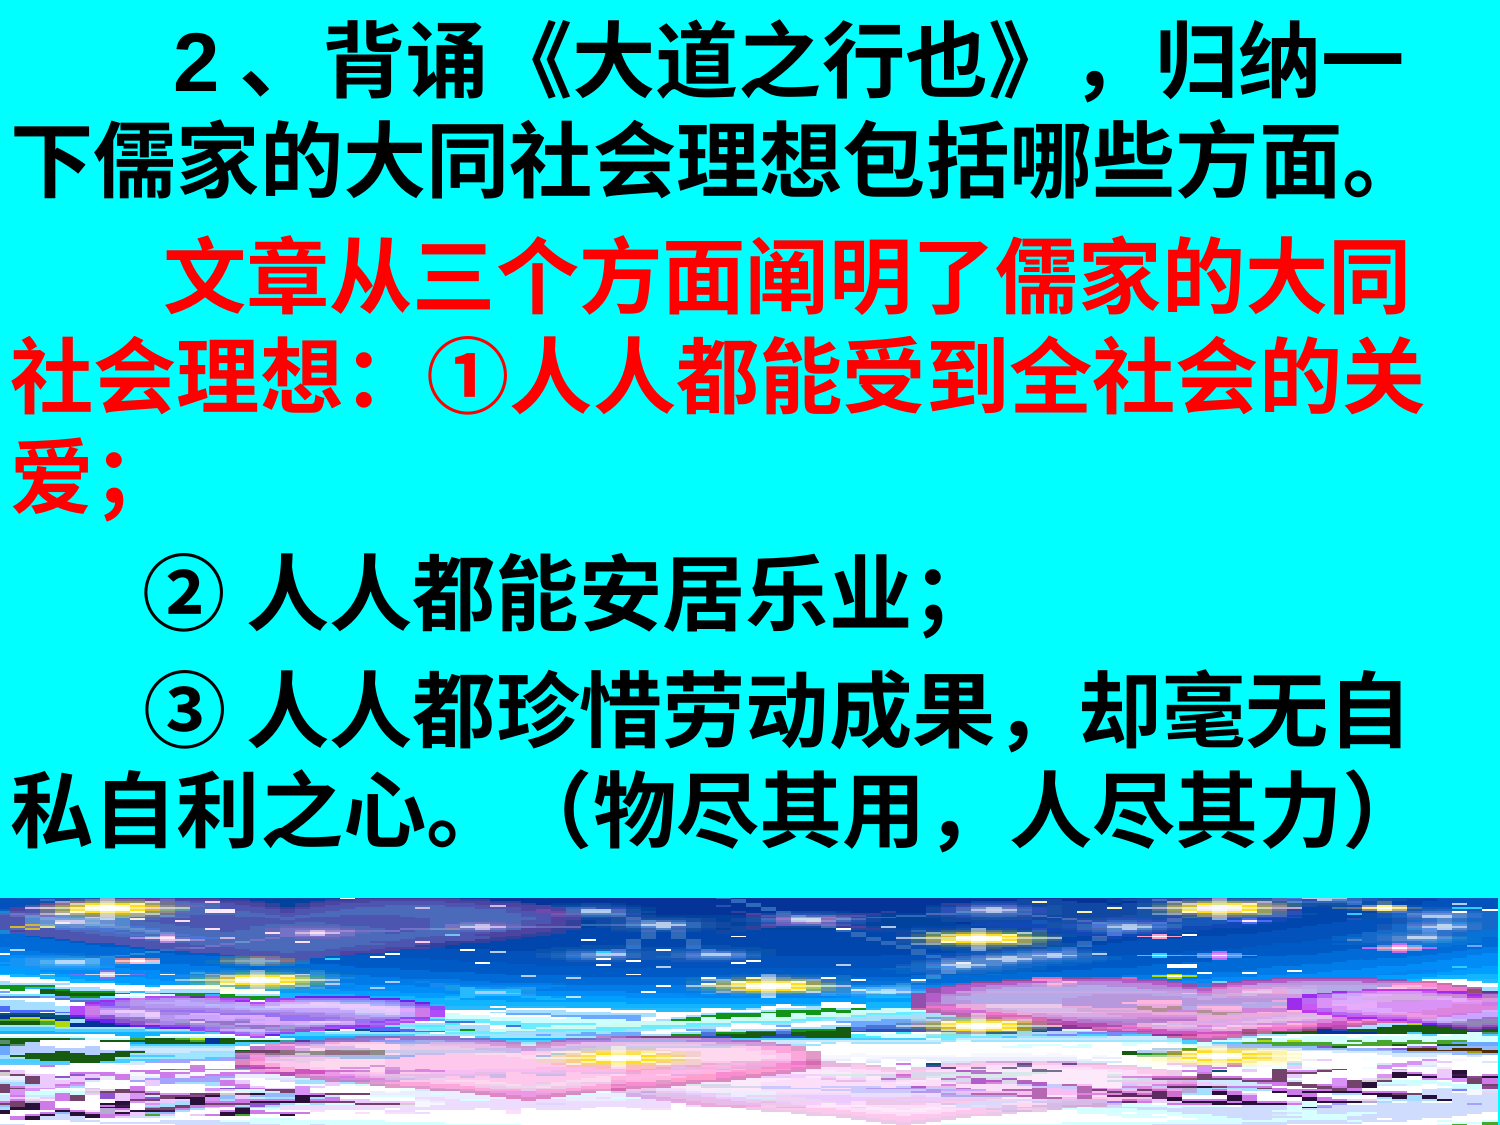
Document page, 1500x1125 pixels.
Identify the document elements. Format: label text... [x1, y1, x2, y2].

list 2、背诵《大道之行也》，归纳一下儒家的大同社会理想包括哪些方面。 文章从三个方面阐明了儒家的大同社会理想：①人人都能受到全社会的关爱； ②人人都能安居乐业； ③人人都珍惜劳动成果，却毫无自私自利之心。（物尽其用，人尽其力） [0, 0, 1499, 1125]
picture [0, 898, 1498, 1125]
